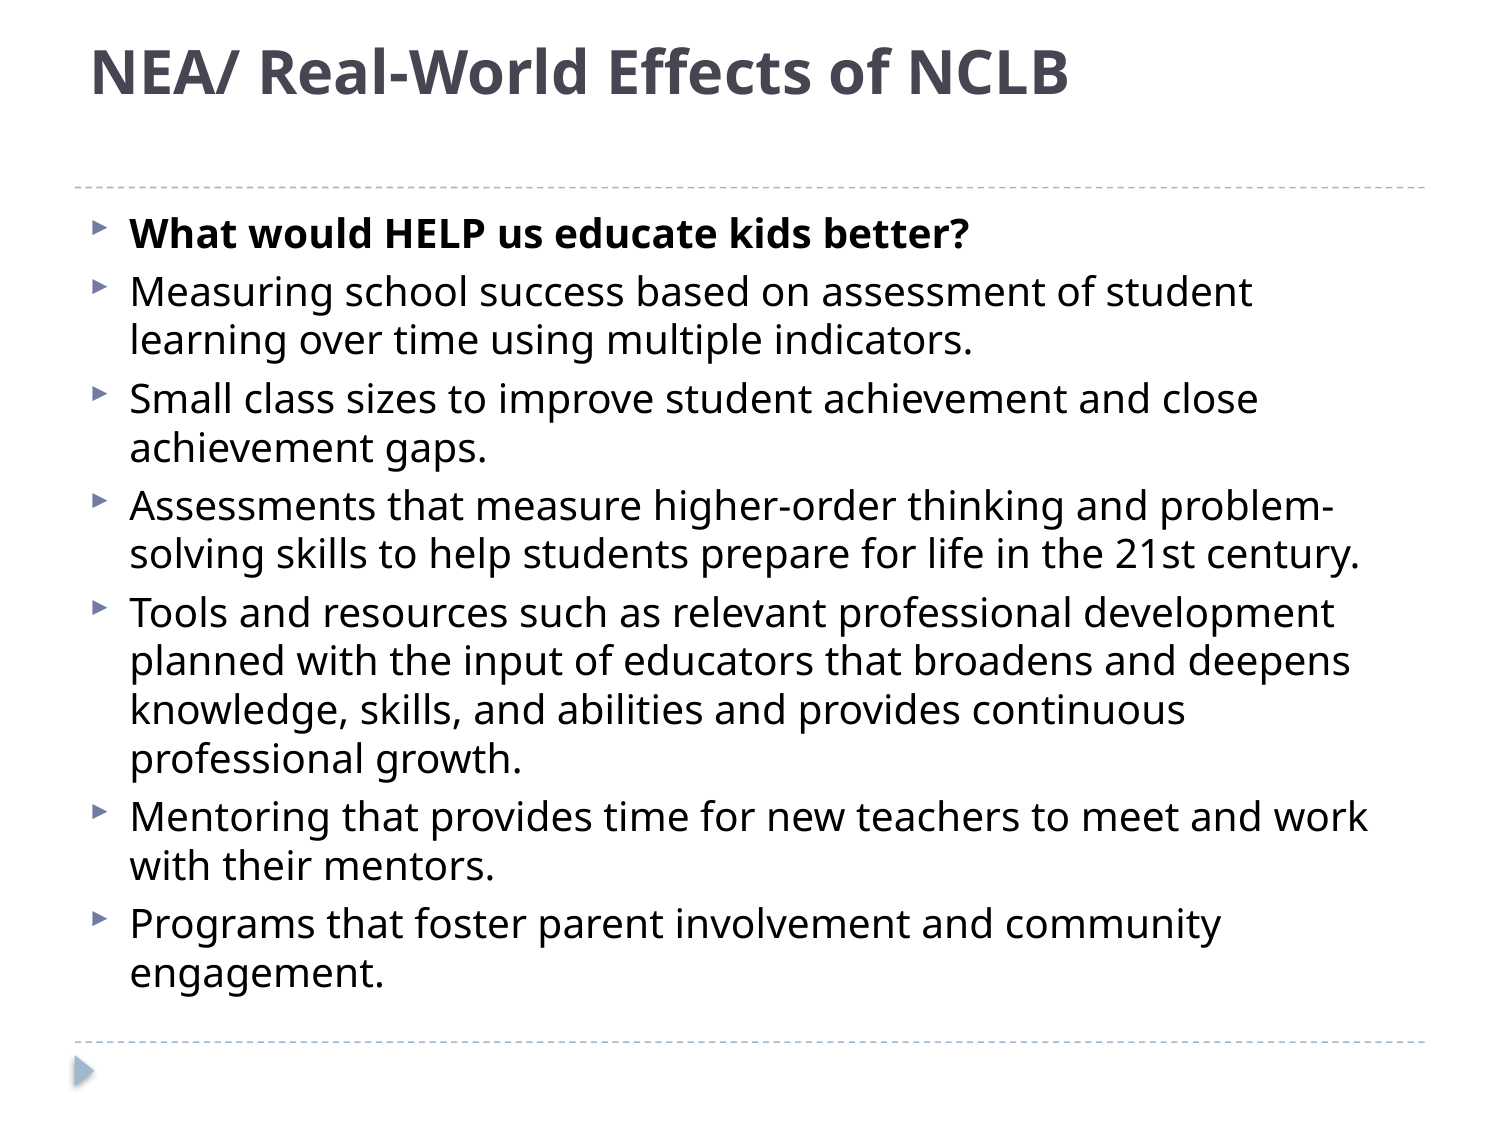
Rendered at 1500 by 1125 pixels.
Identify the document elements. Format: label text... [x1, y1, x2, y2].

list What would HELP us educate kids better? Measuring school success based on assessment of student learning over time using multiple indicators. Small class sizes to improve student achievement and close achievement gaps. Assessments that measure higher-order thinking and problem-solving skills to help students prepare for life in the 21st century. Tools and resources such as relevant professional development planned with the input of educators that broadens and deepens knowledge, skills, and abilities and provides continuous professional growth. Mentoring that provides time for new teachers to meet and work with their mentors. Programs that foster parent involvement and community engagement. [75, 200, 1425, 1010]
title NEA/ Real-World Effects of NCLB [75, 24, 1425, 188]
